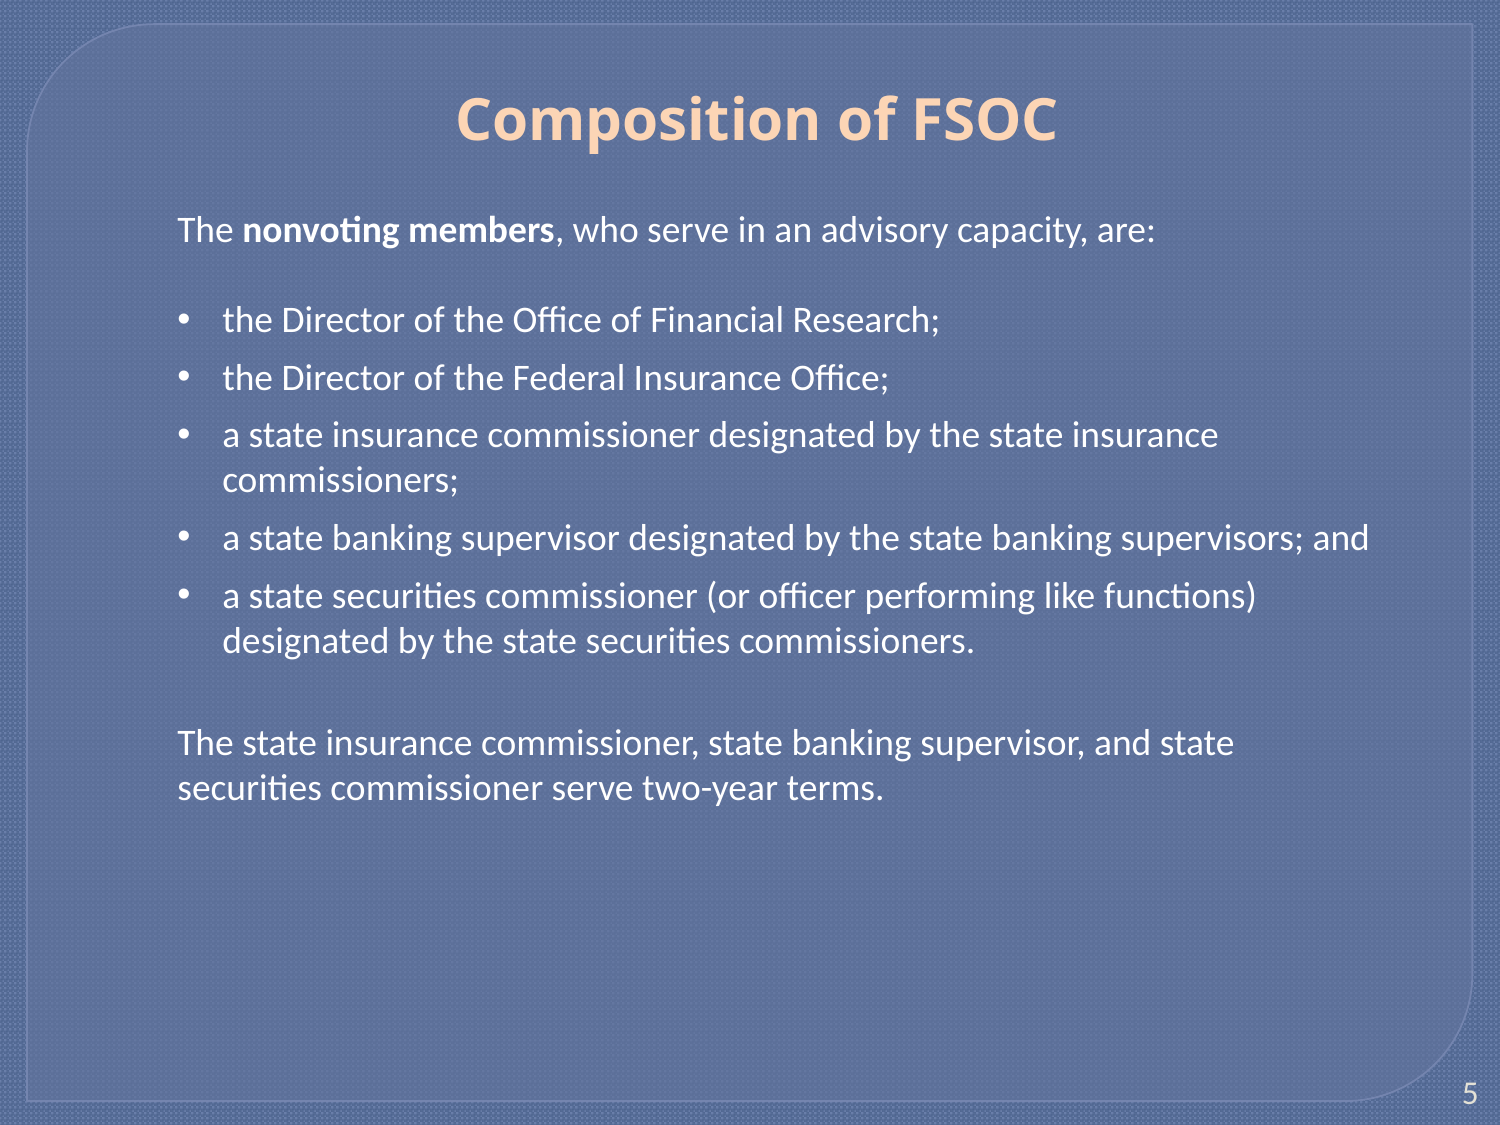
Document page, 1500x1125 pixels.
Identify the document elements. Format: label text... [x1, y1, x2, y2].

text_box Composition of FSOC [138, 75, 1376, 160]
text_box The nonvoting members, who serve in an advisory capacity, are: the Director of the Office of Financial Research; the Director of the Federal Insurance Office; a state insurance commissioner designated by the state insurance commissioners; a state banking supervisor designated by the state banking supervisors; and a state securities commissioner (or officer performing like functions) designated by the state securities commissioners. The state insurance commissioner, state banking supervisor, and state securities commissioner serve two-year terms. [162, 198, 1388, 816]
slide_number 5 [1417, 1068, 1494, 1114]
